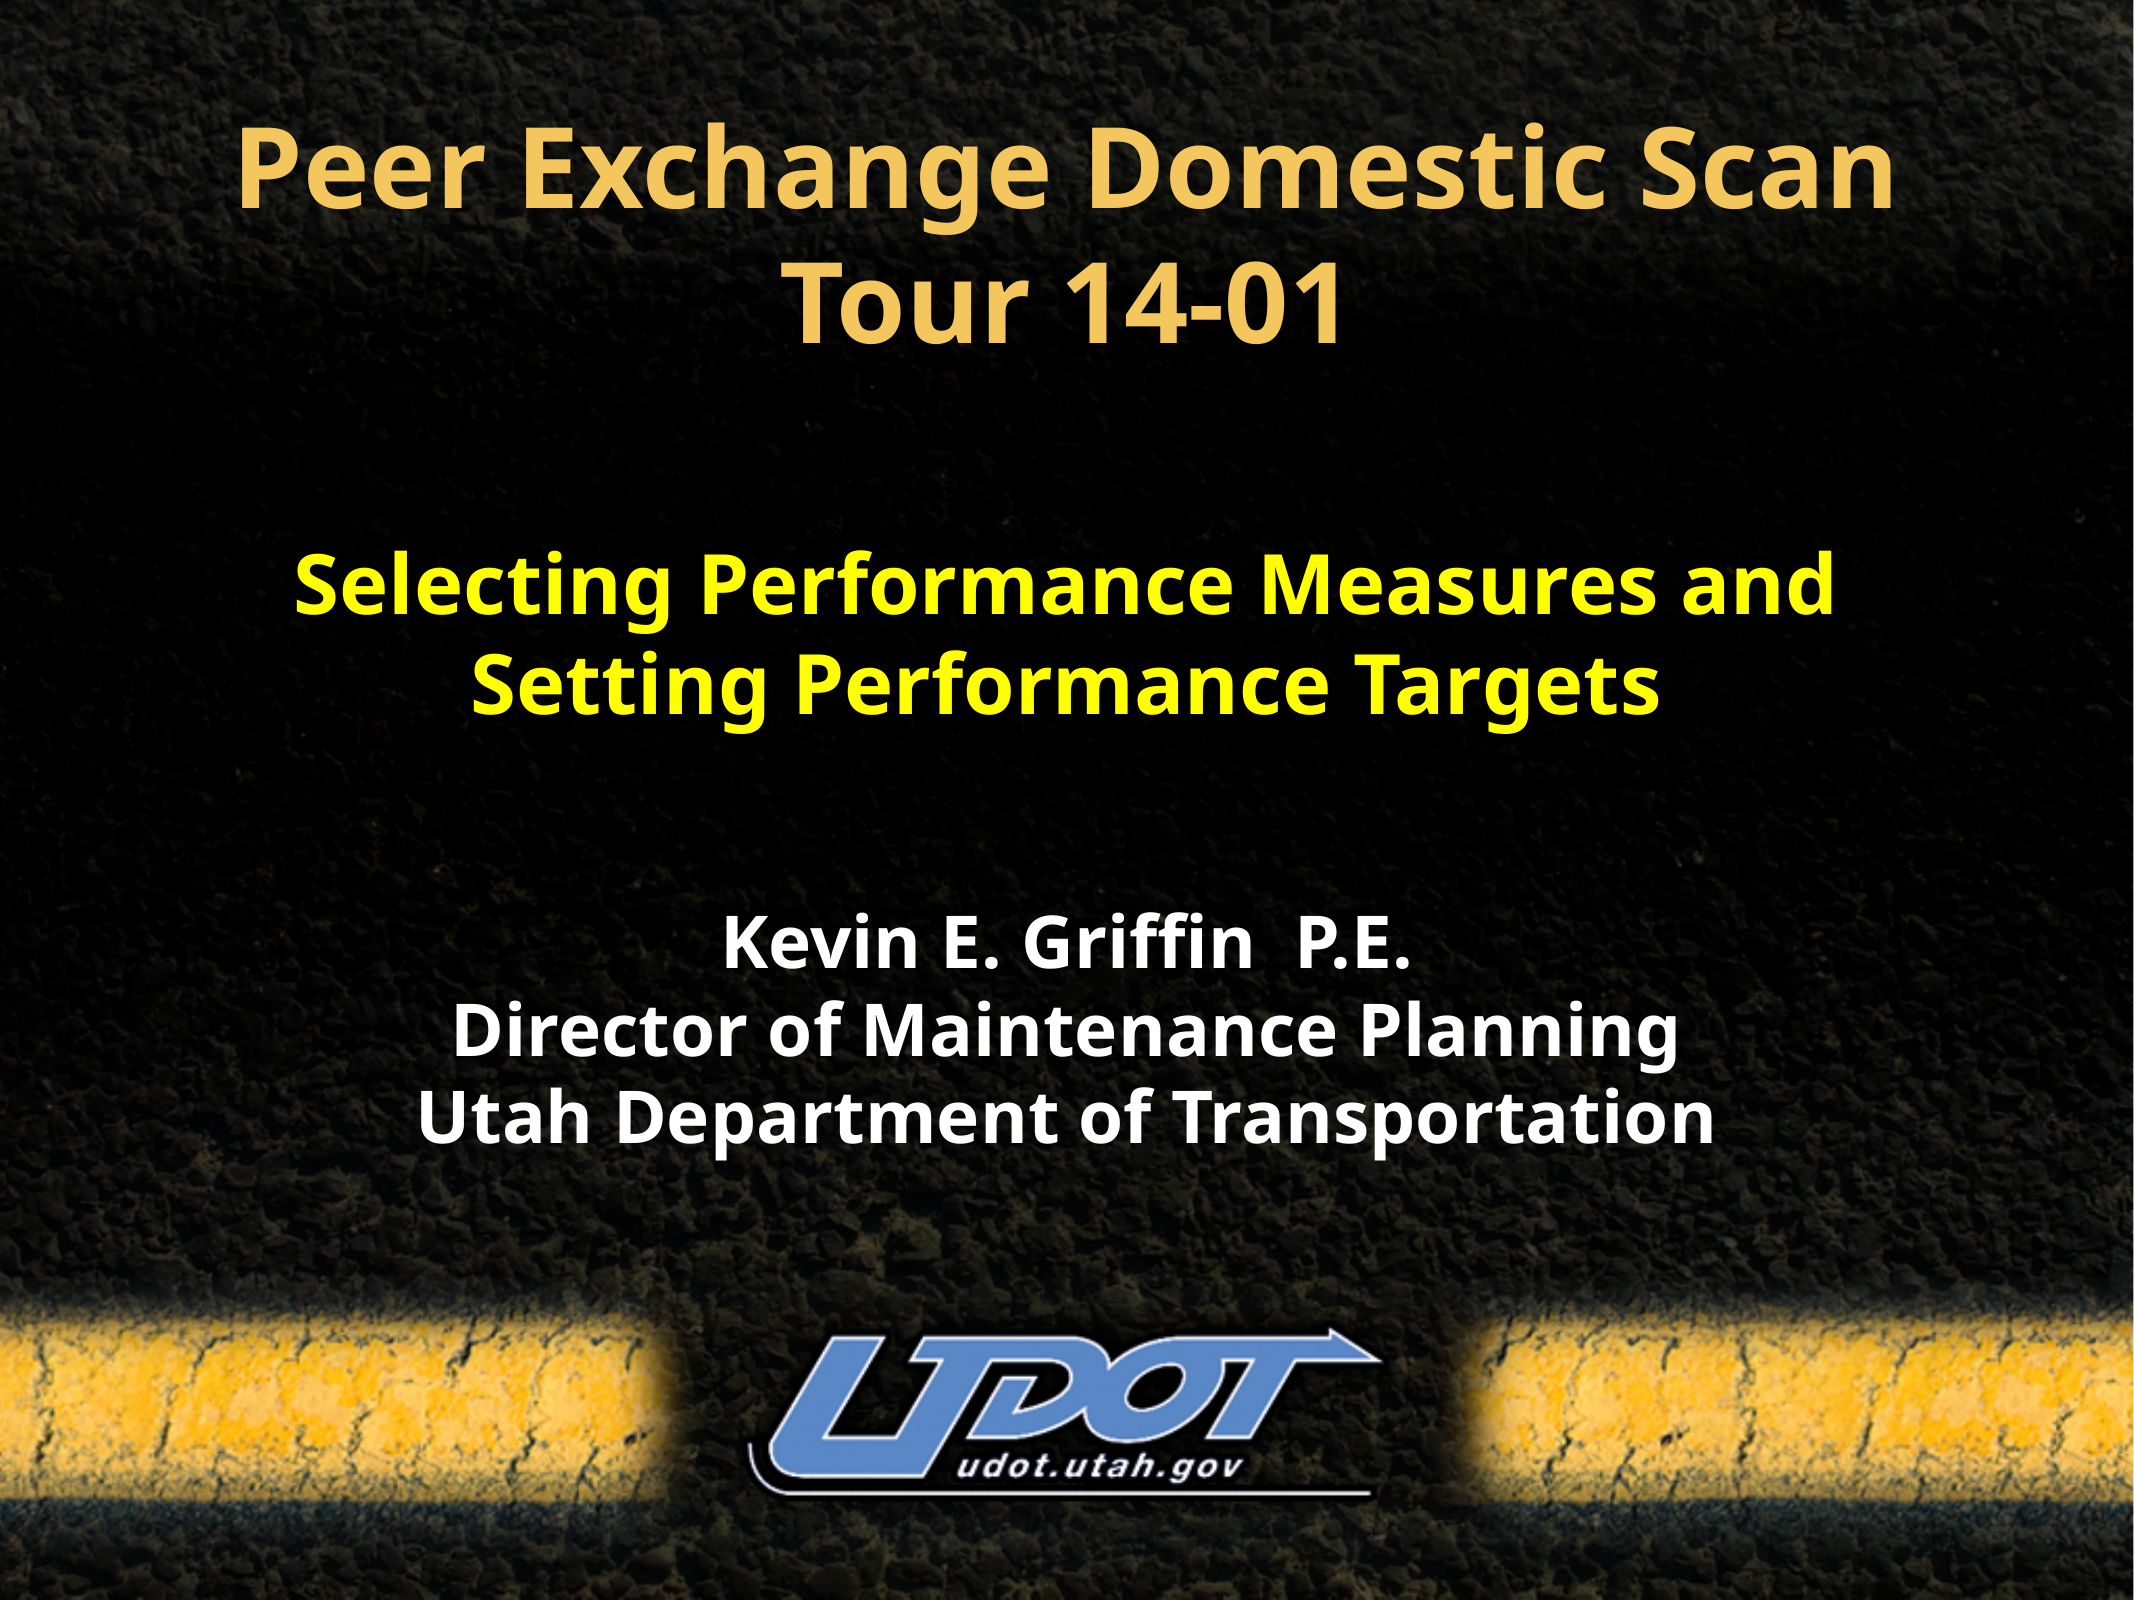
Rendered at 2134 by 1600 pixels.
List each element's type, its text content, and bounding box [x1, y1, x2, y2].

picture [0, 0, 2134, 1600]
title Peer Exchange Domestic Scan Tour 14-01 Selecting Performance Measures and Setting Performance Targets Kevin E. Griffin P.E. Director of Maintenance Planning Utah Department of Transportation [207, 86, 1926, 401]
